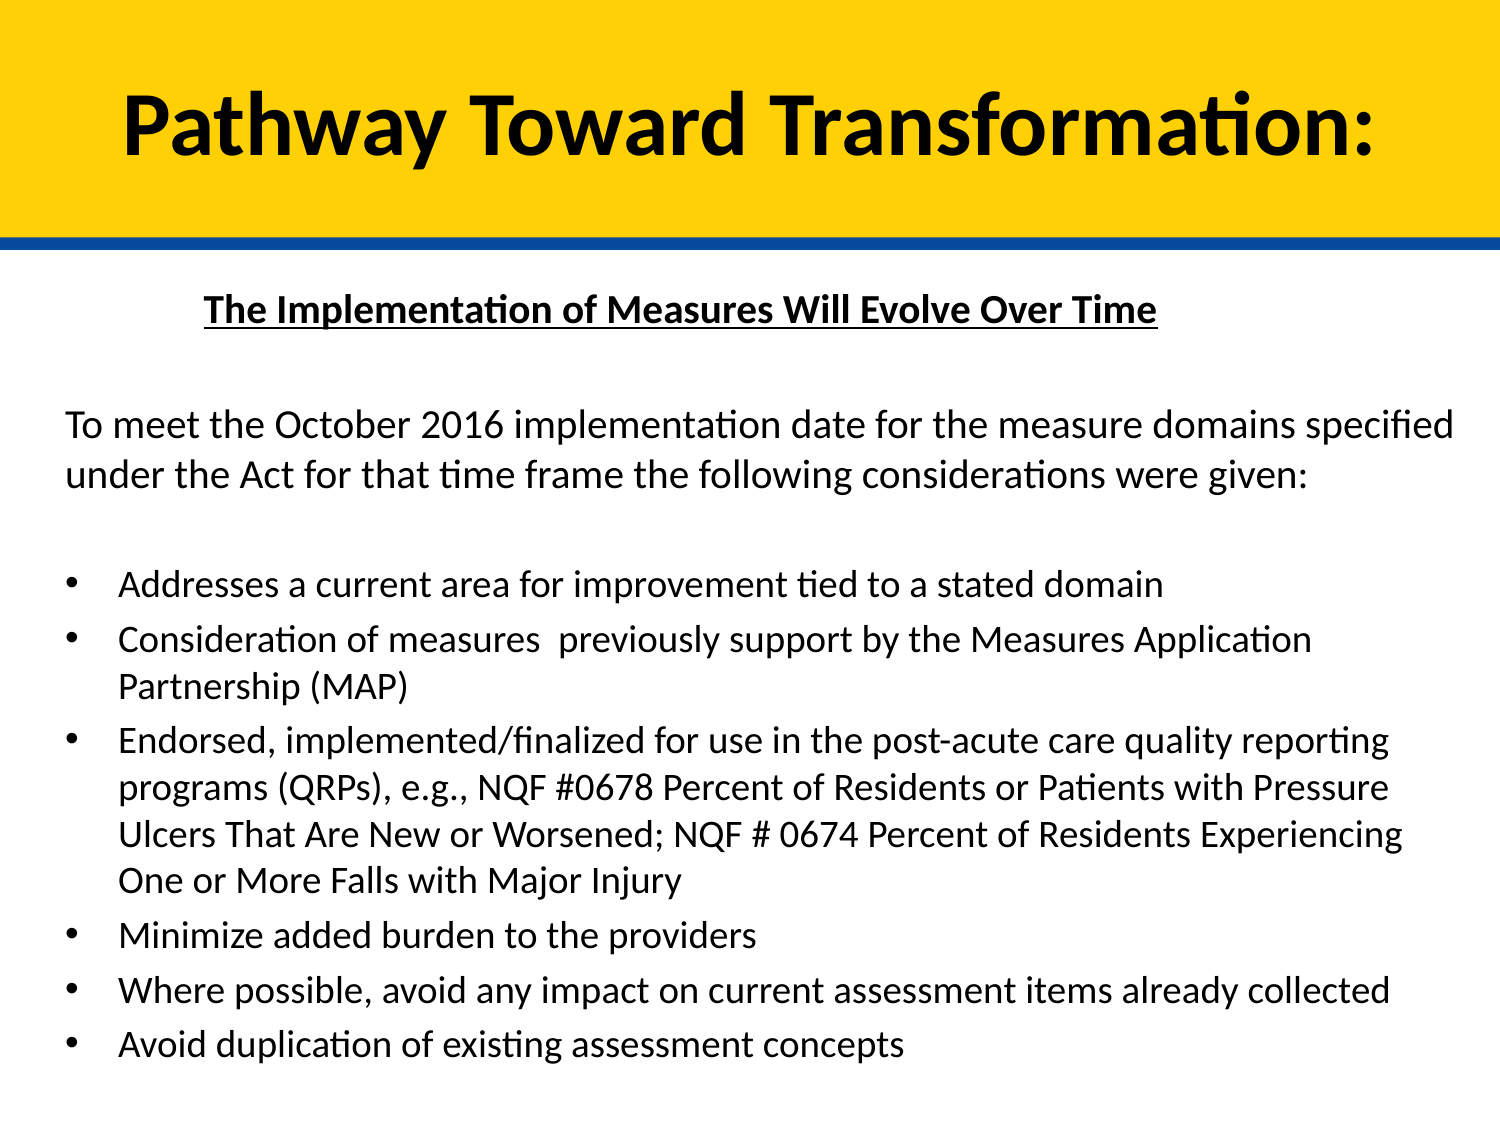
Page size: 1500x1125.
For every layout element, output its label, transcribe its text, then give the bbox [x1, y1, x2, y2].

title Pathway Toward Transformation: [0, 0, 1500, 238]
list The Implementation of Measures Will Evolve Over Time To meet the October 2016 implementation date for the measure domains specified under the Act for that time frame the following considerations were given: Addresses a current area for improvement tied to a stated domain Consideration of measures previously support by the Measures Application Partnership (MAP) Endorsed, implemented/finalized for use in the post-acute care quality reporting programs (QRPs), e.g., NQF #0678 Percent of Residents or Patients with Pressure Ulcers That Are New or Worsened; NQF # 0674 Percent of Residents Experiencing One or More Falls with Major Injury Minimize added burden to the providers Where possible, avoid any impact on current assessment items already collected Avoid duplication of existing assessment concepts [50, 275, 1488, 1125]
